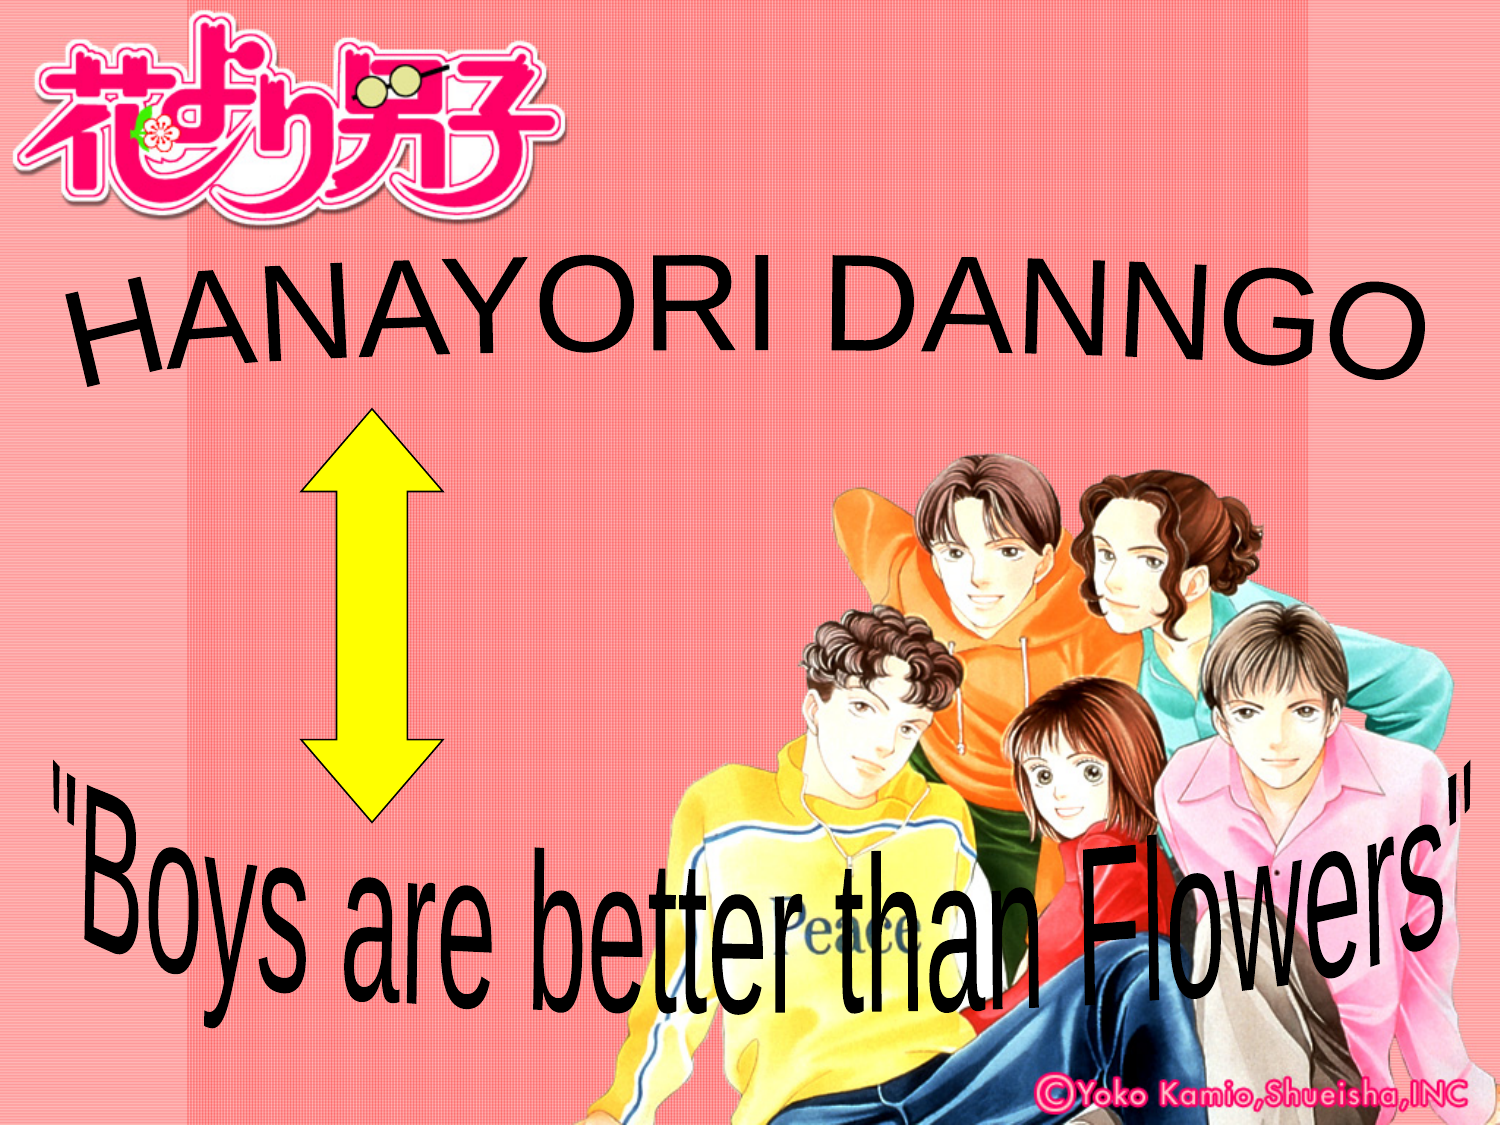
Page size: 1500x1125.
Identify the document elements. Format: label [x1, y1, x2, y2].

picture [433, 178, 794, 586]
list [0, 0, 1500, 1125]
